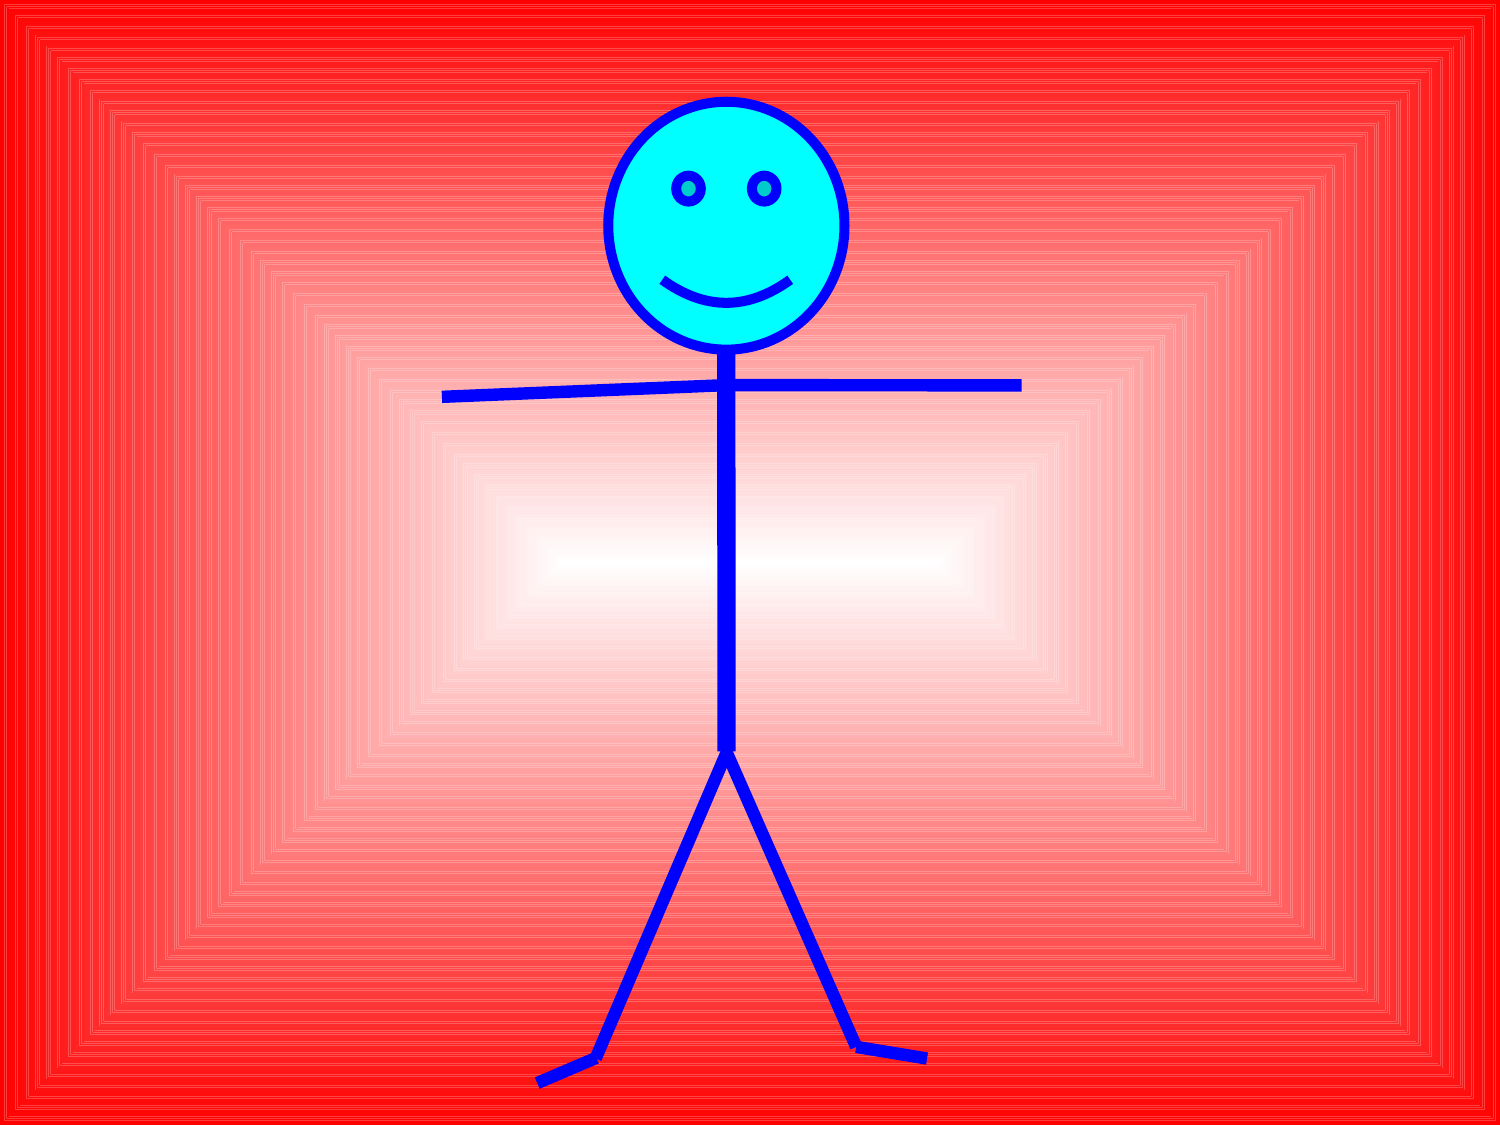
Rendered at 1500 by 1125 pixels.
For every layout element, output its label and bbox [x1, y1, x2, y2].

text_box [608, 101, 845, 350]
